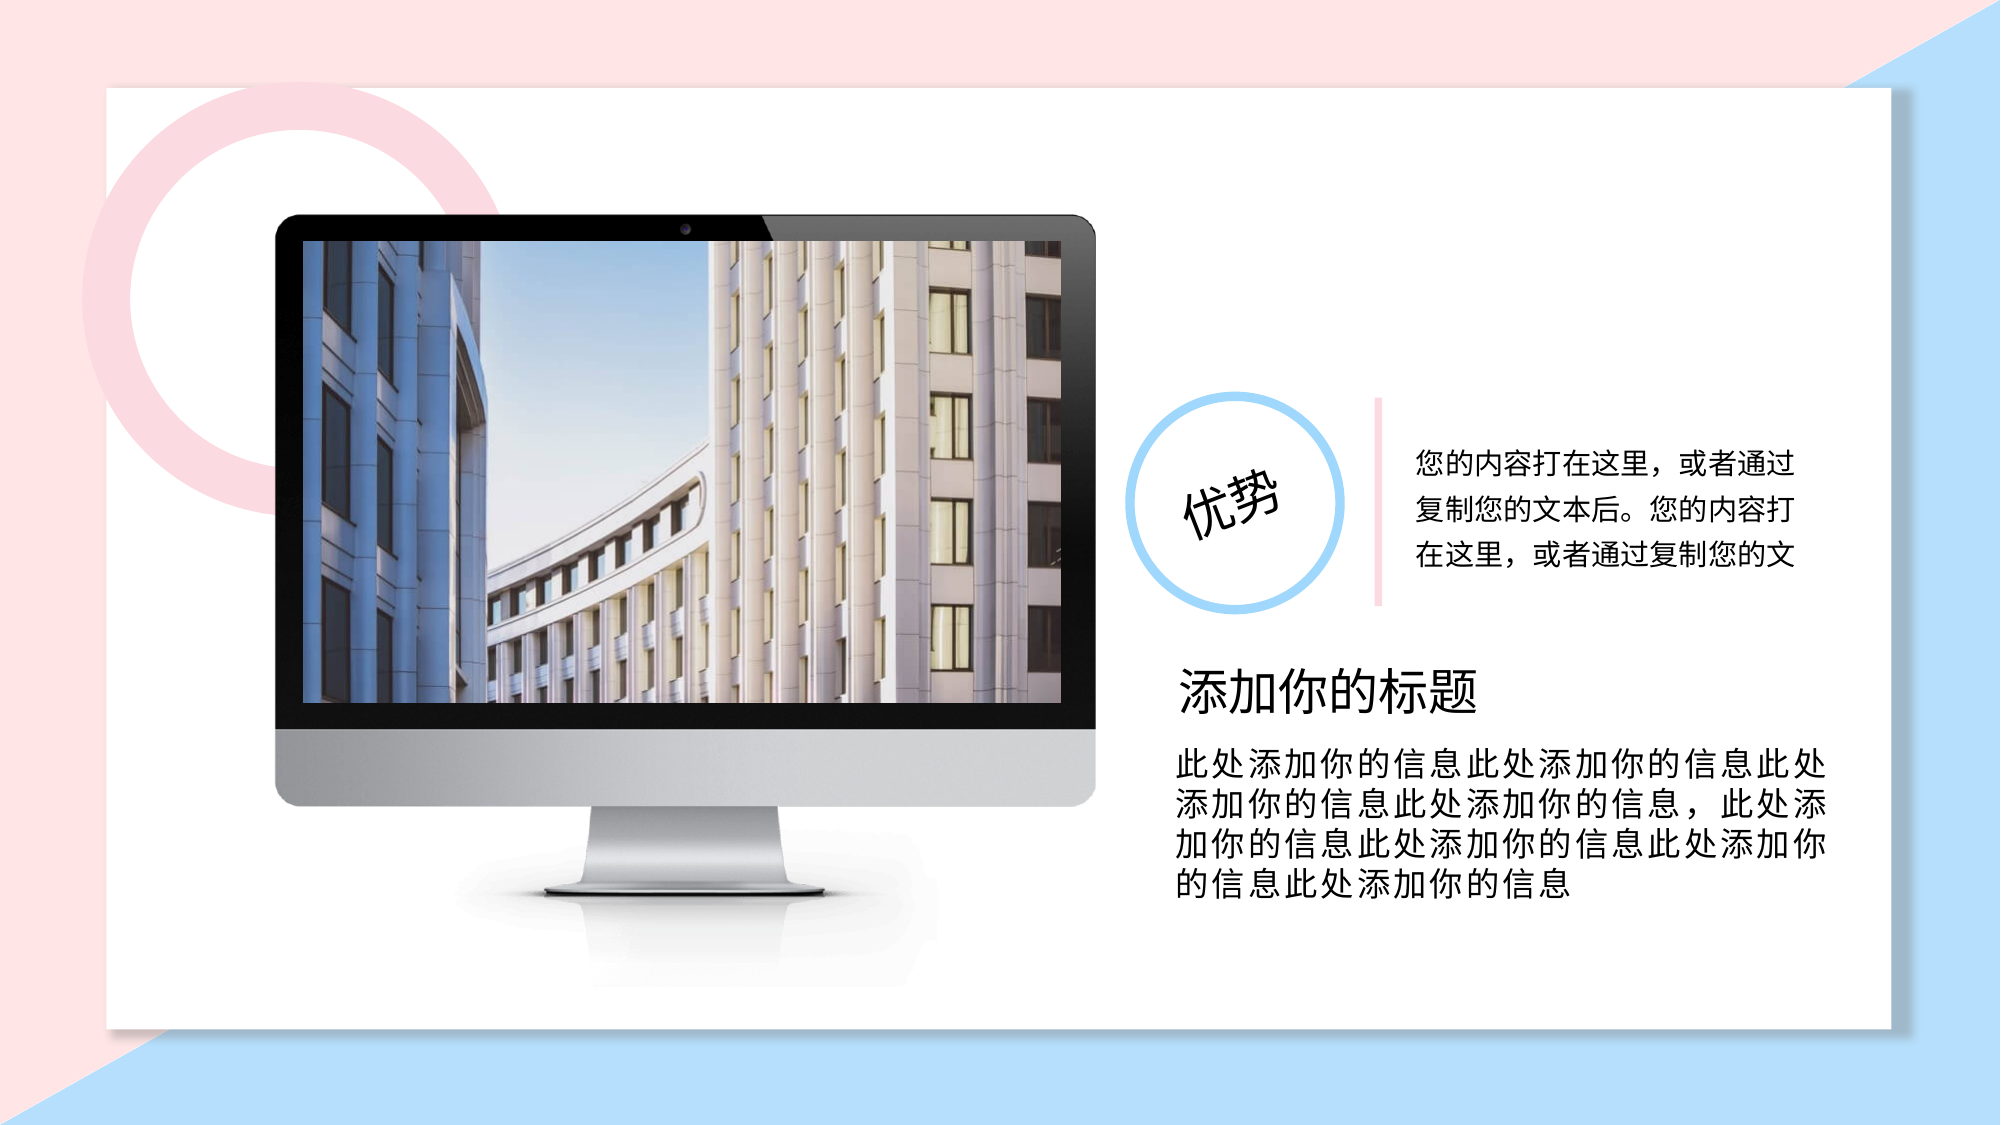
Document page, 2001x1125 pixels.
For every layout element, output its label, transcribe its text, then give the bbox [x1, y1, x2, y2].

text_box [1122, 396, 1341, 610]
text_box 添加你的标题 [1117, 652, 1597, 728]
picture [253, 195, 1117, 988]
text_box [105, 104, 464, 488]
text_box 此处添加你的信息此处添加你的信息此处添加你的信息此处添加你的信息，此处添加你的信息此处添加你的信息此处添加你的信息此处添加你的信息 [1160, 736, 1853, 911]
text_box 您的内容打在这里，或者通过复制您的文本后。您的内容打在这里，或者通过复制您的文 [1400, 427, 1837, 580]
text_box [1374, 397, 1383, 607]
